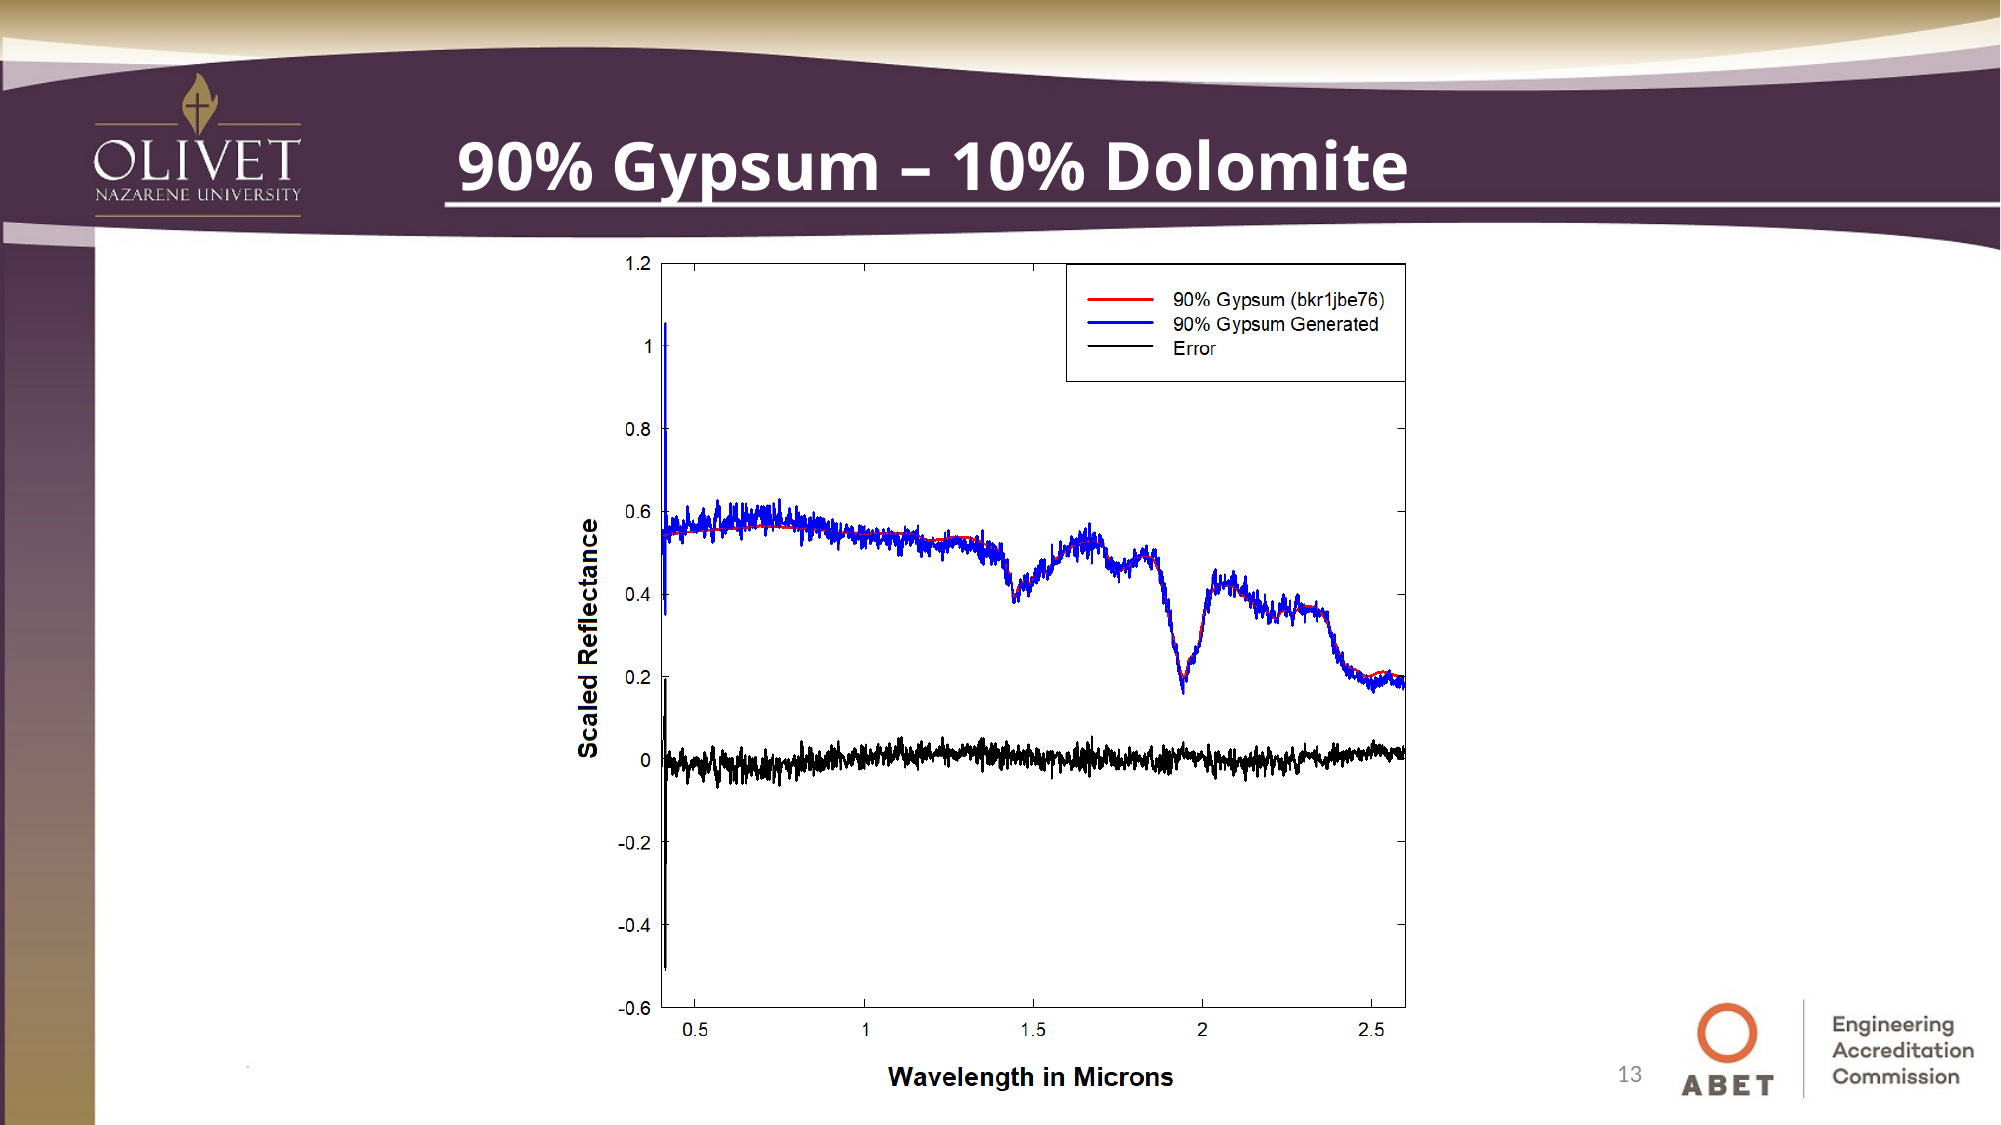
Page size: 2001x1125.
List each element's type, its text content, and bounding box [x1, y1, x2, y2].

slide_number 13 [1424, 1042, 1658, 1103]
picture [0, 0, 2001, 1125]
title 90% Gypsum – 10% Dolomite [442, 59, 1863, 278]
